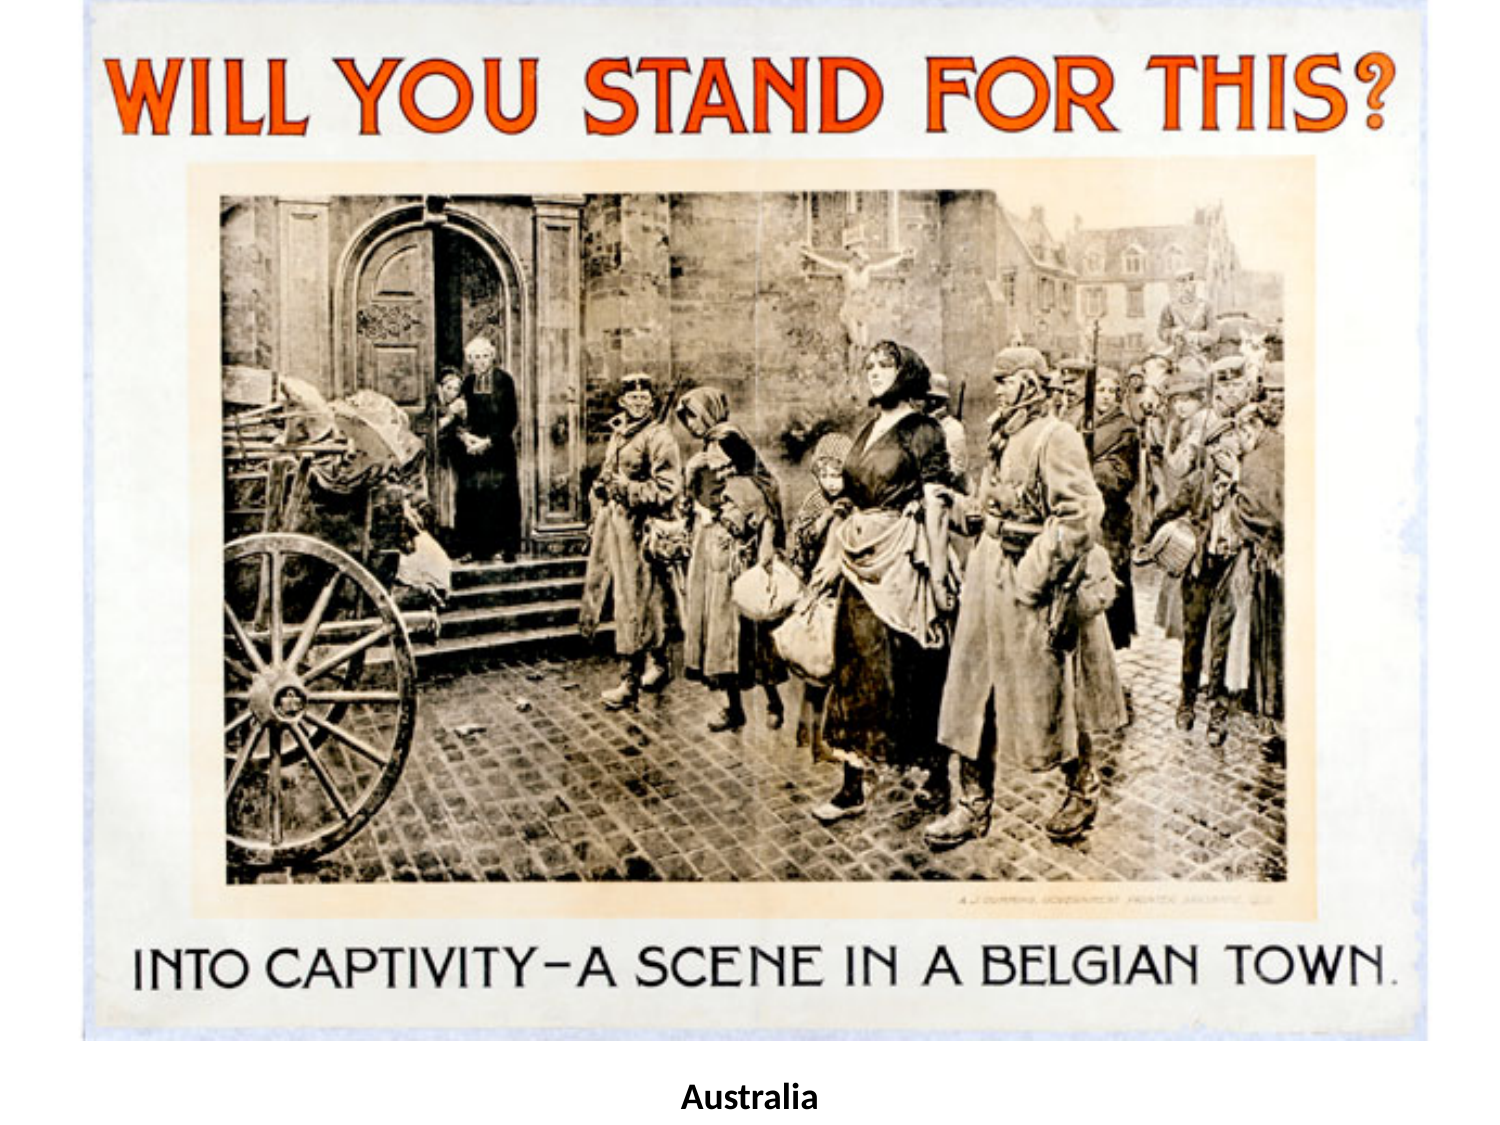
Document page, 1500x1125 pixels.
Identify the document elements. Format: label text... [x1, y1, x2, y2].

text_box Australia [437, 1064, 1063, 1125]
picture [62, 0, 1451, 1041]
